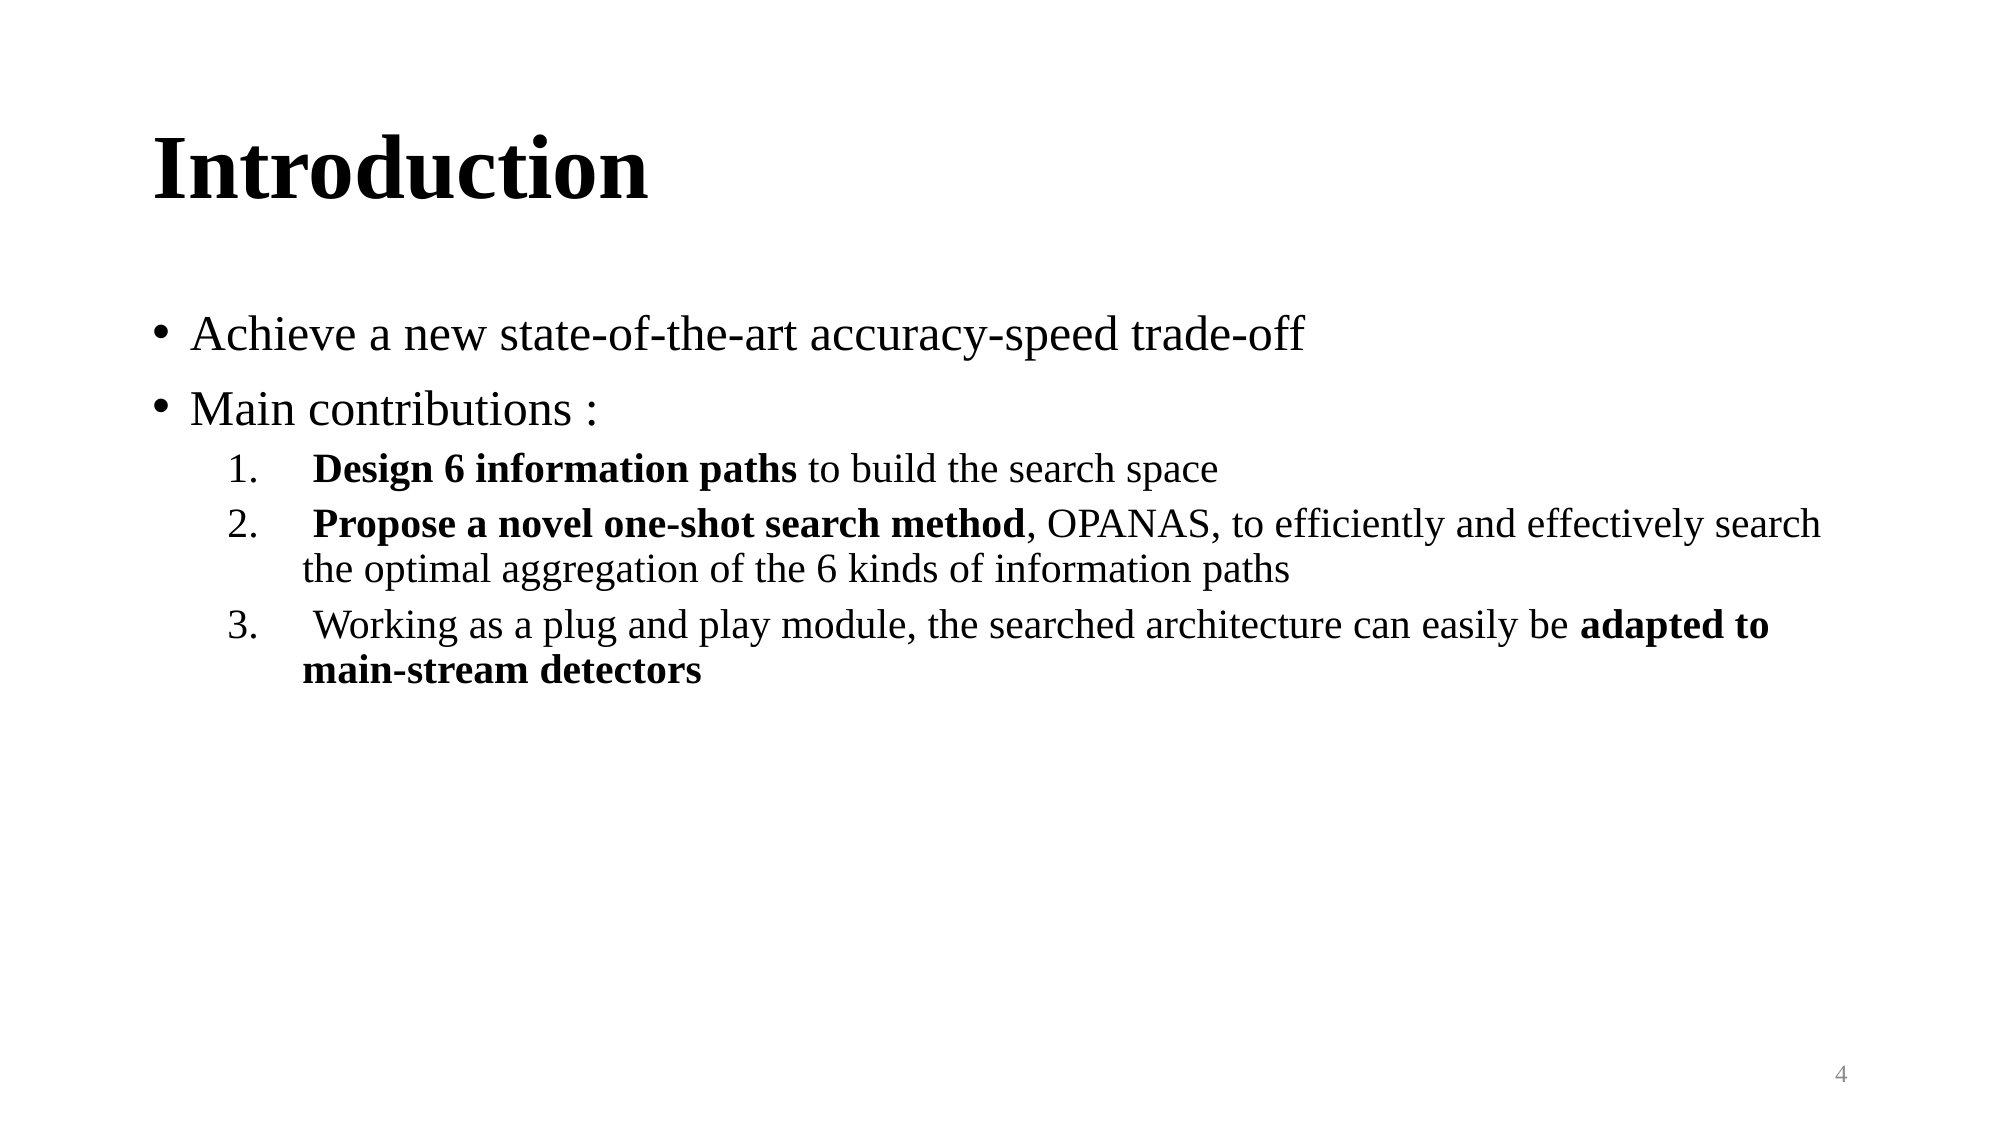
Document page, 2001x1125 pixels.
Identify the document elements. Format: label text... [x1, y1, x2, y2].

title Introduction [137, 59, 1863, 278]
slide_number 4 [1412, 1042, 1863, 1103]
text_box Achieve a new state-of-the-art accuracy-speed trade-off Main contributions : Design 6 information paths to build the search space Propose a novel one-shot search method, OPANAS, to efficiently and effectively search the optimal aggregation of the 6 kinds of information paths Working as a plug and play module, the searched architecture can easily be adapted to main-stream detectors [137, 299, 1863, 1074]
